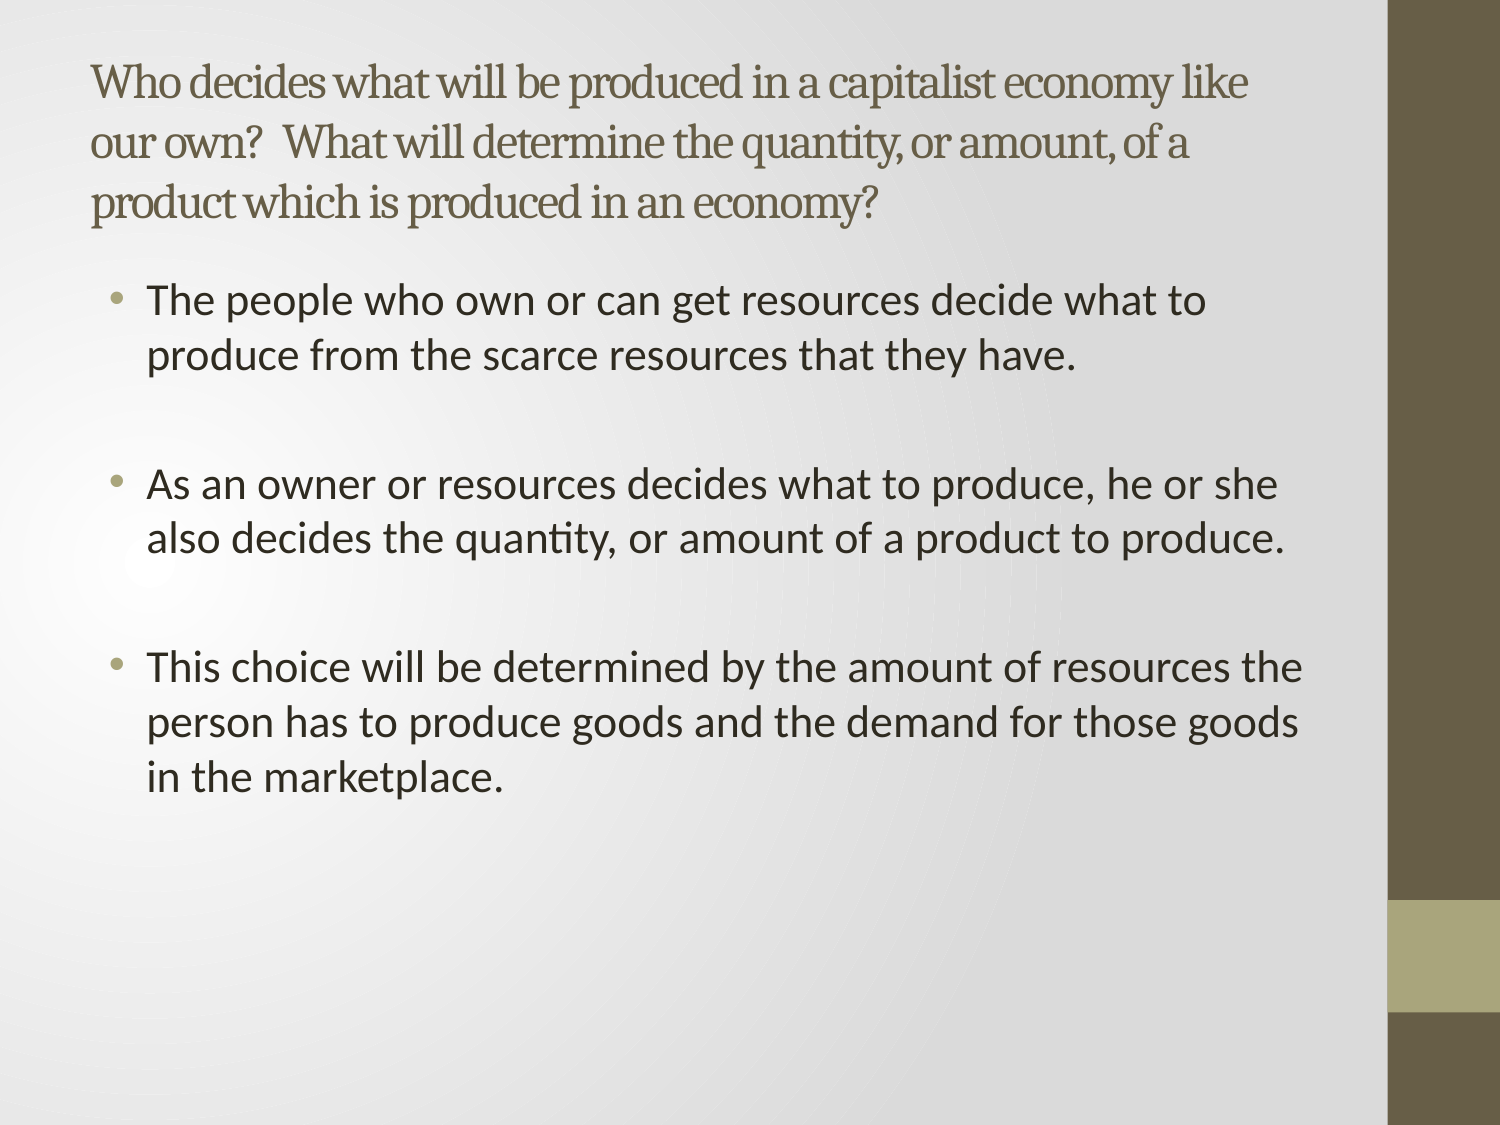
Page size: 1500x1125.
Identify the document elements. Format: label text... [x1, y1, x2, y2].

list The people who own or can get resources decide what to produce from the scarce resources that they have. As an owner or resources decides what to produce, he or she also decides the quantity, or amount of a product to produce. This choice will be determined by the amount of resources the person has to produce goods and the demand for those goods in the marketplace. [75, 262, 1325, 1050]
title Who decides what will be produced in a capitalist economy like our own? What will determine the quantity, or amount, of a product which is produced in an economy? [75, 45, 1325, 233]
